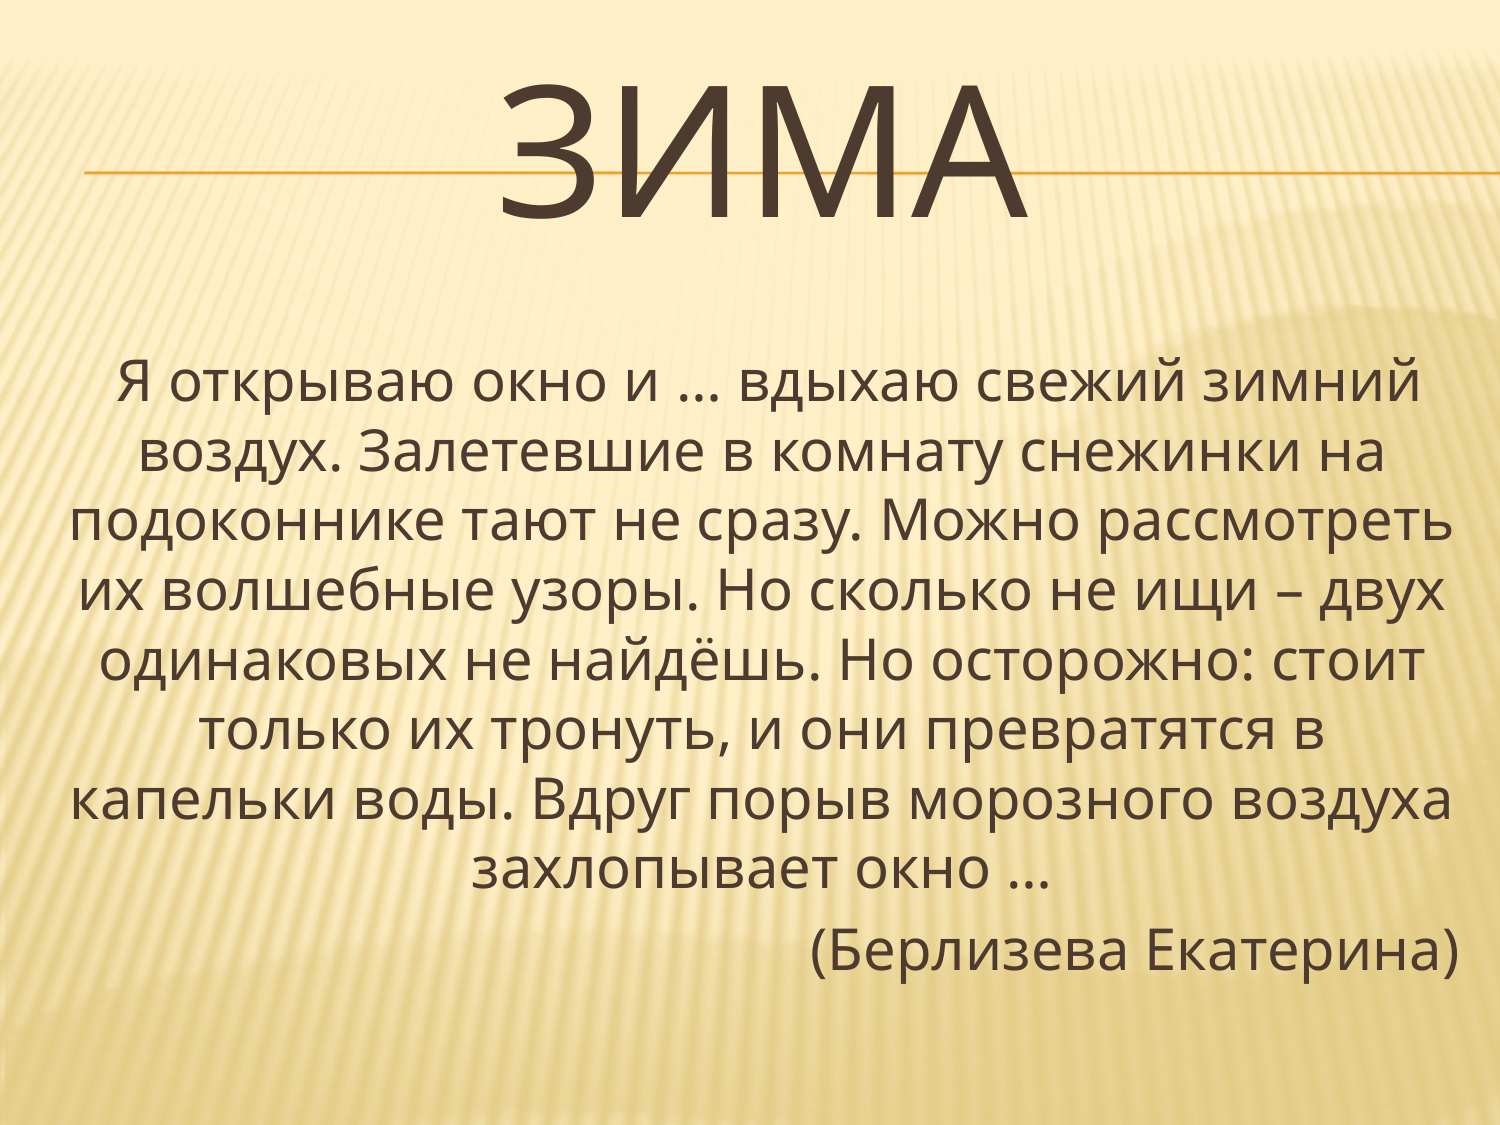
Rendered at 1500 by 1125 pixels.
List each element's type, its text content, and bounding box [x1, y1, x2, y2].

list Я открываю окно и … вдыхаю свежий зимний воздух. Залетевшие в комнату снежинки на подоконнике тают не сразу. Можно рассмотреть их волшебные узоры. Но сколько не ищи – двух одинаковых не найдёшь. Но осторожно: стоит только их тронуть, и они превратятся в капельки воды. Вдруг порыв морозного воздуха захлопывает окно … (Берлизева Екатерина) [50, 254, 1475, 998]
title Зима [50, 75, 1475, 213]
